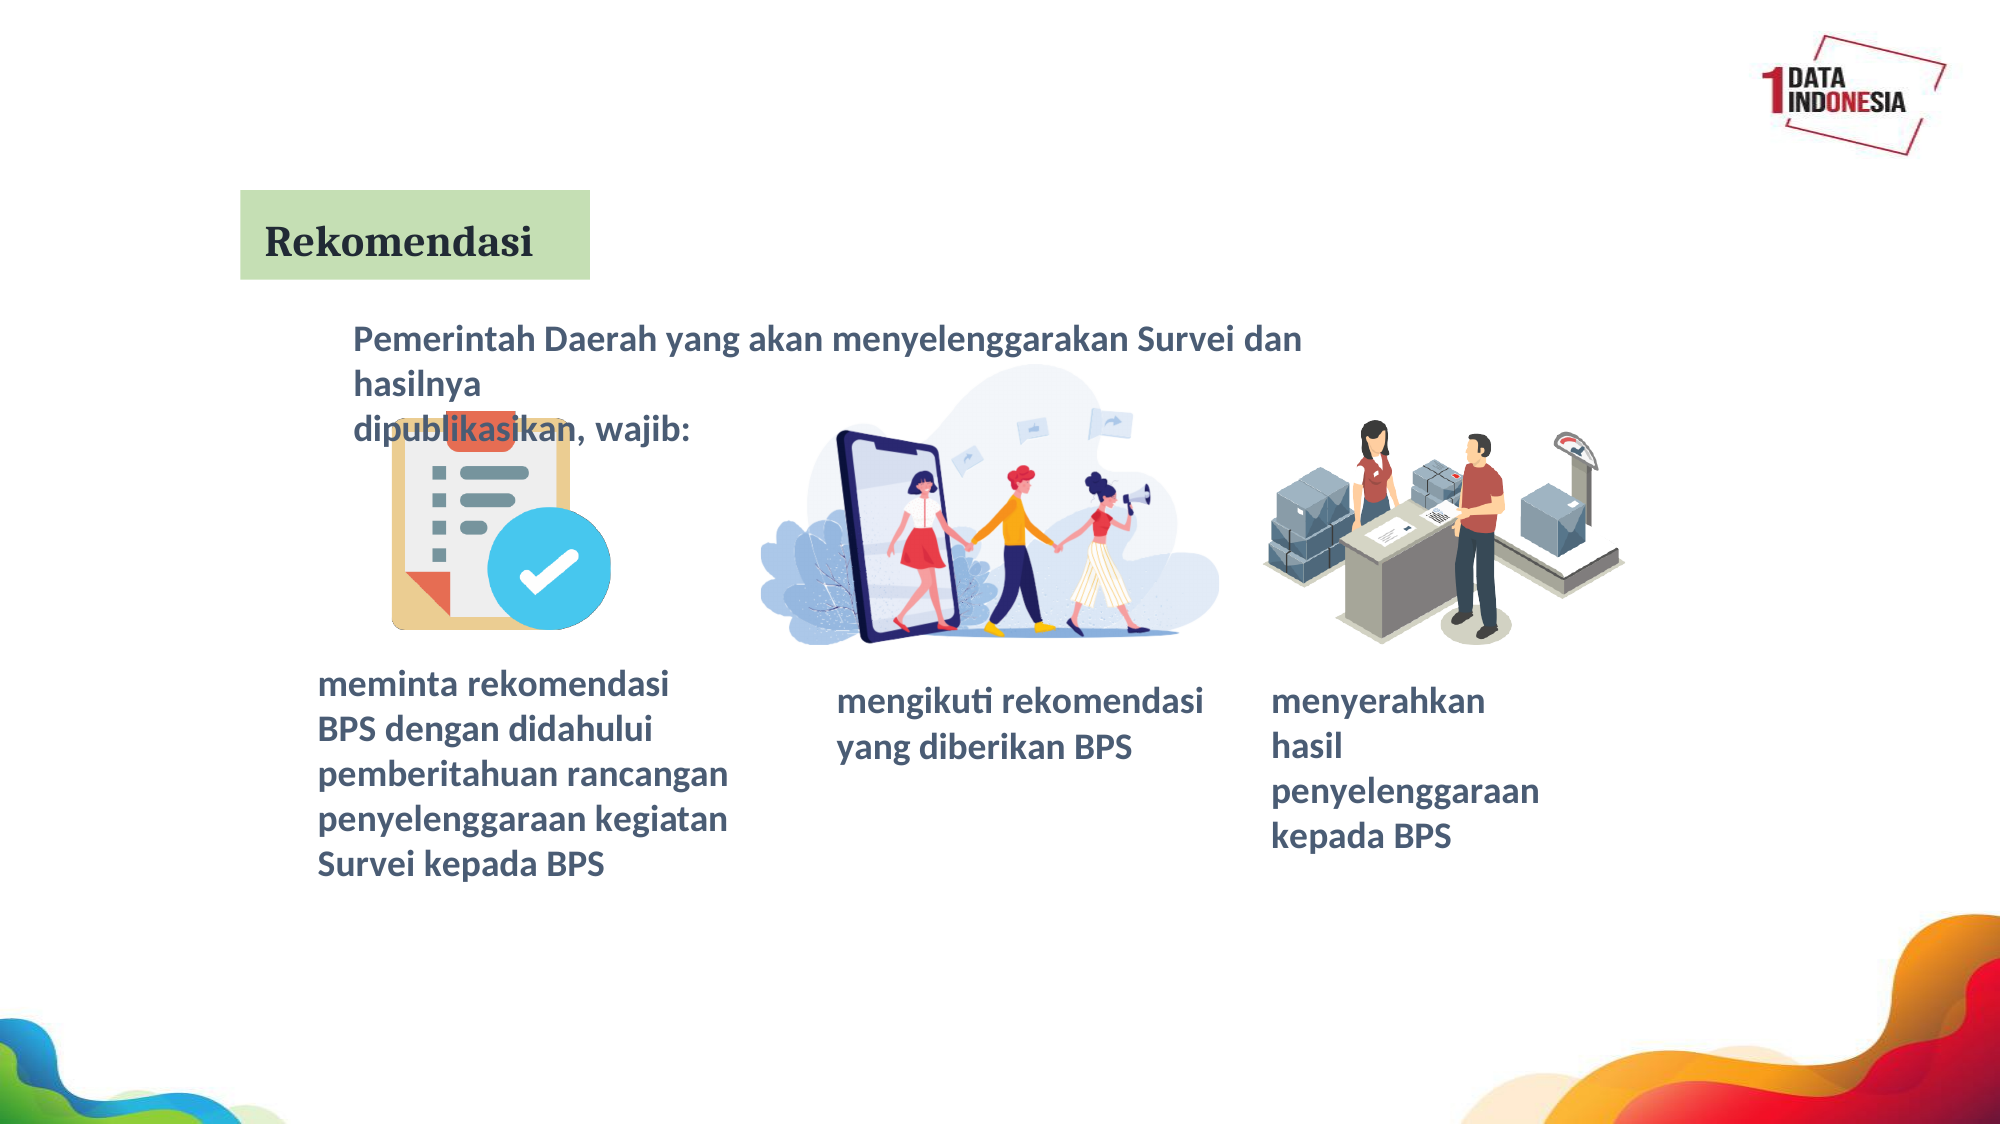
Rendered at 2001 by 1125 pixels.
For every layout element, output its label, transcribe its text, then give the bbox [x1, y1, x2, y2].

text_box [240, 190, 590, 280]
text_box [1262, 420, 1626, 645]
text_box [391, 449, 611, 631]
text_box meminta rekomendasi BPS dengan didahului pemberitahuan rancangan penyelenggaraan kegiatan Survei kepada BPS [315, 659, 736, 885]
text_box Rekomendasi Pemerintah Daerah yang akan menyelenggarakan Survei dan hasilnya dipublikasikan, wajib: [262, 212, 1432, 449]
text_box menyerahkan hasil penyelenggaraan kepada BPS [1269, 676, 1566, 857]
text_box [760, 449, 1220, 645]
text_box mengikuti rekomendasi yang diberikan BPS [834, 676, 1205, 768]
picture [0, 0, 2000, 1124]
